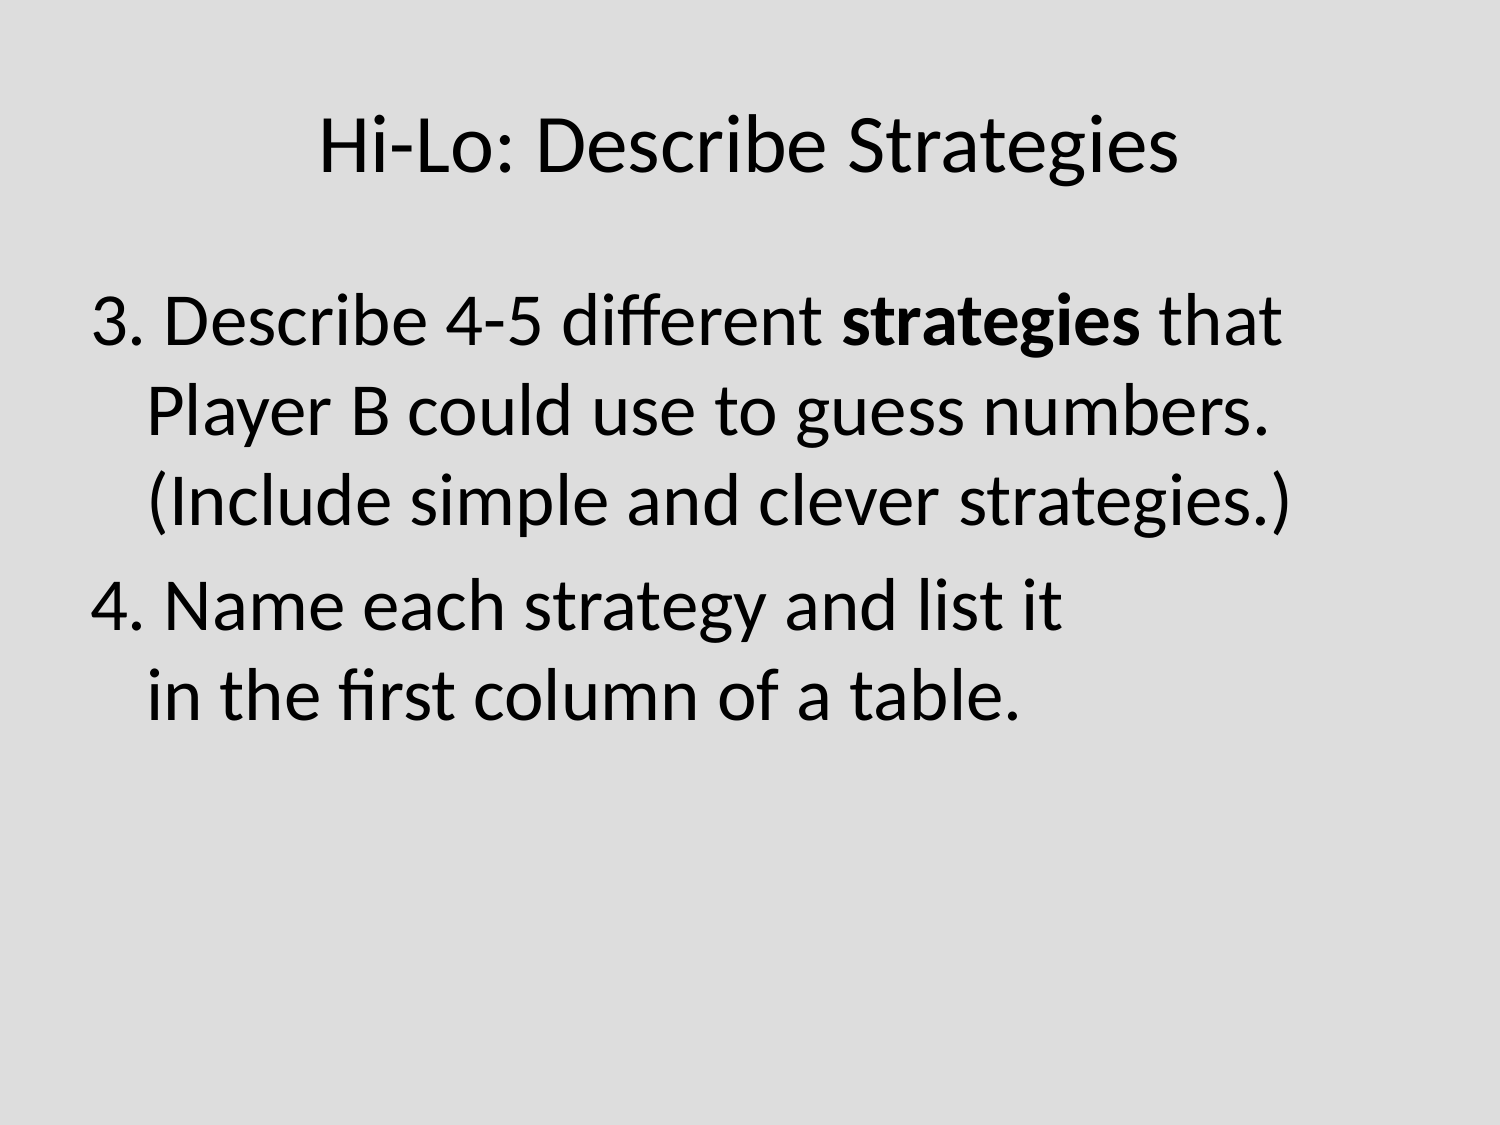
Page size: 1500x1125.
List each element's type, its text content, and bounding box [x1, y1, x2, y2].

title Hi-Lo: Describe Strategies [75, 45, 1425, 233]
list 3. Describe 4-5 different strategies that Player B could use to guess numbers. (Include simple and clever strategies.) 4. Name each strategy and list it in the first column of a table. [75, 262, 1425, 1005]
